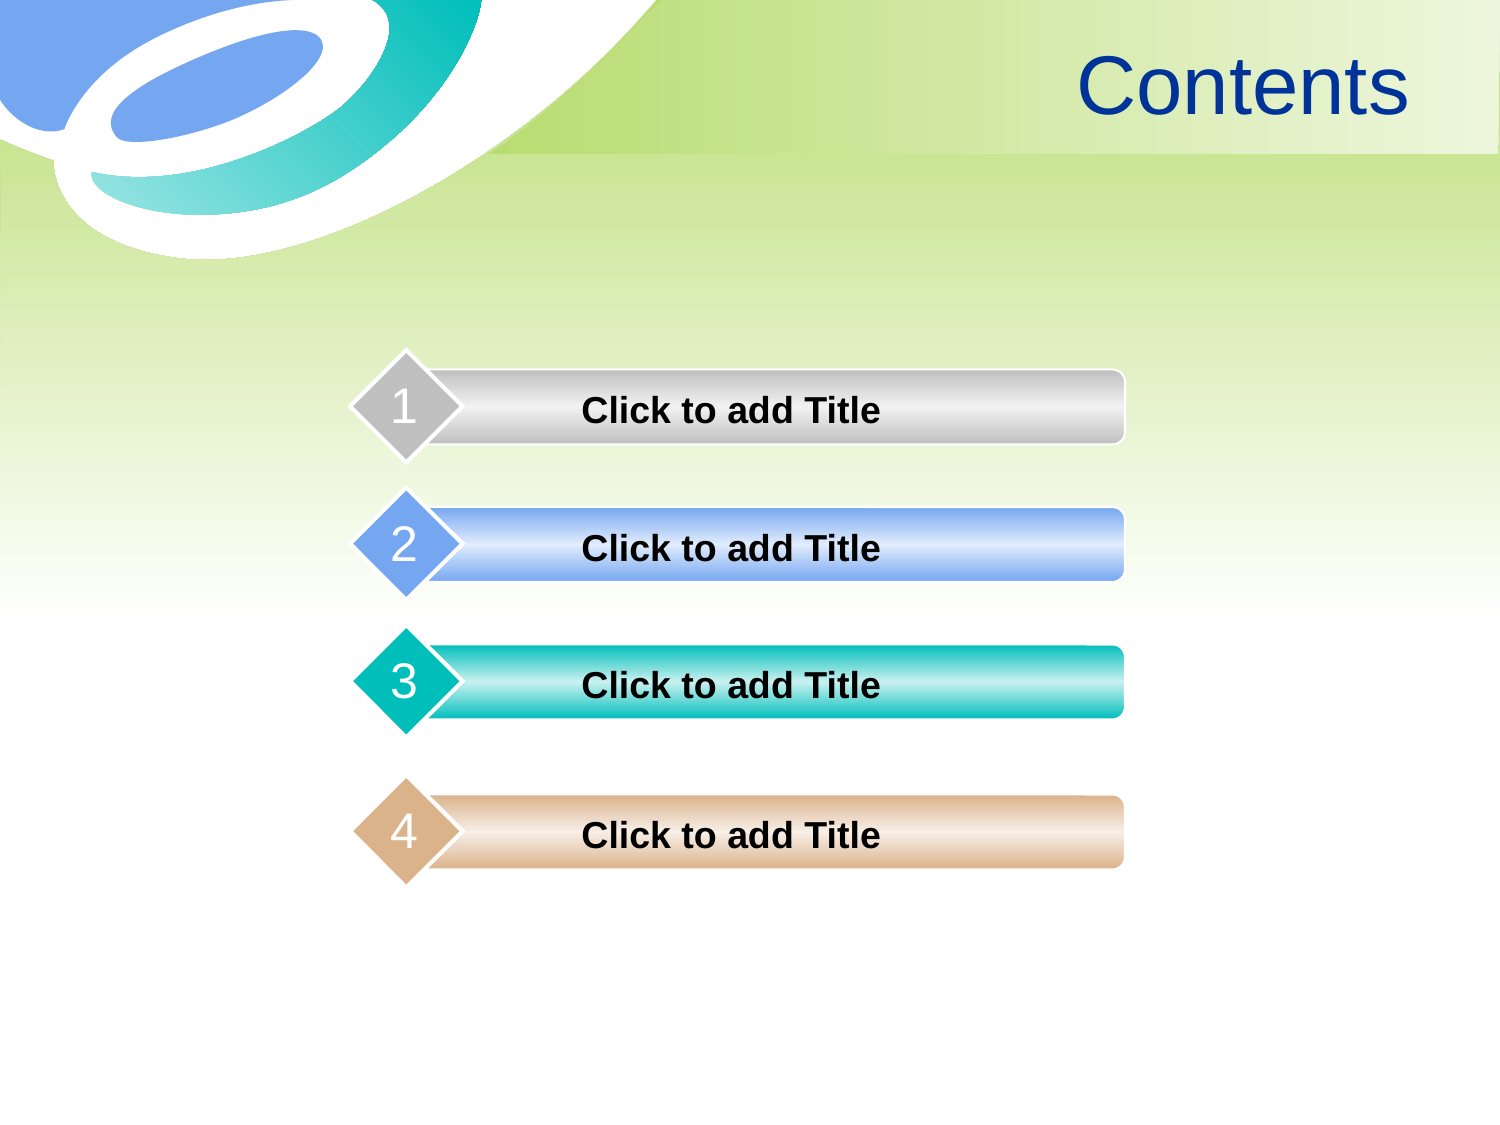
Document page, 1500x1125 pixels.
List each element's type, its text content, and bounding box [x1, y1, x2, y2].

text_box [349, 774, 1126, 888]
title Contents [99, 24, 1425, 138]
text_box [349, 624, 1126, 738]
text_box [349, 349, 1126, 463]
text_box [349, 487, 1126, 601]
